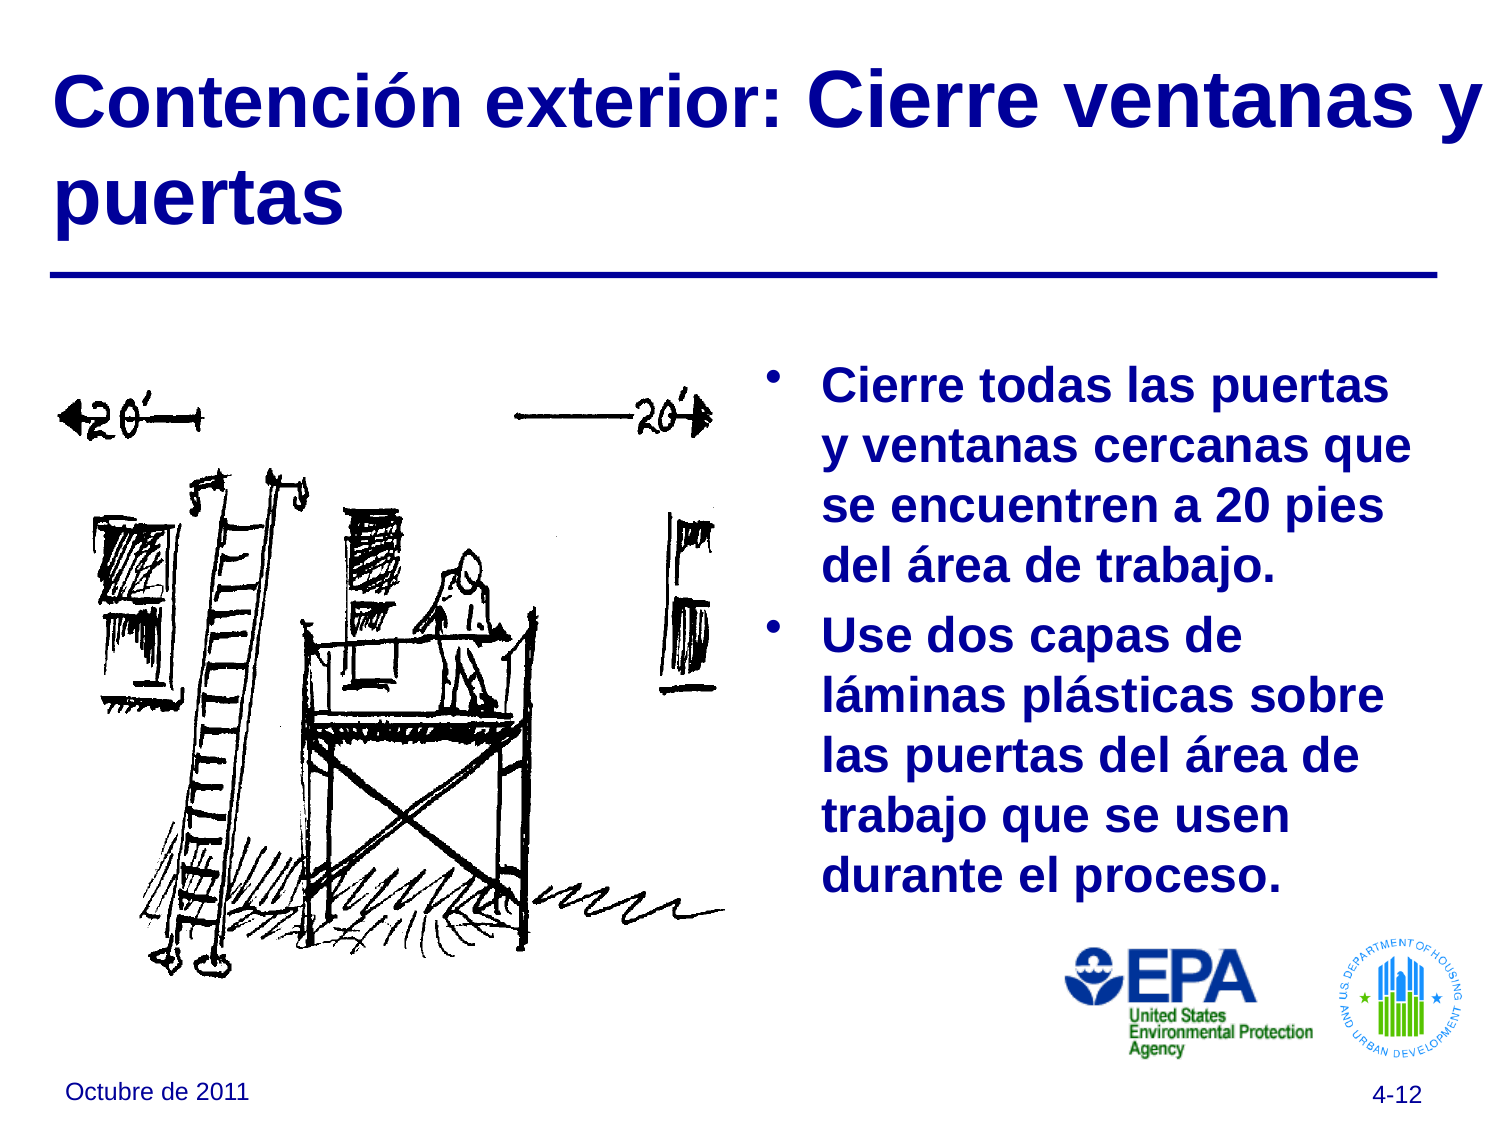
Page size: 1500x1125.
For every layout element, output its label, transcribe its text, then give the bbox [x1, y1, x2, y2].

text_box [49, 374, 732, 988]
picture [1062, 951, 1319, 1064]
slide_number 4-12 [1124, 1049, 1438, 1125]
slide_number Octubre de 2011 [49, 1049, 363, 1125]
title Contención exterior: Cierre ventanas y puertas [36, 61, 1500, 226]
picture [1337, 937, 1463, 1059]
list Cierre todas las puertas y ventanas cercanas que se encuentren a 20 pies del área de trabajo. Use dos capas de láminas plásticas sobre las puertas del área de trabajo que se usen durante el proceso. [749, 274, 1432, 951]
